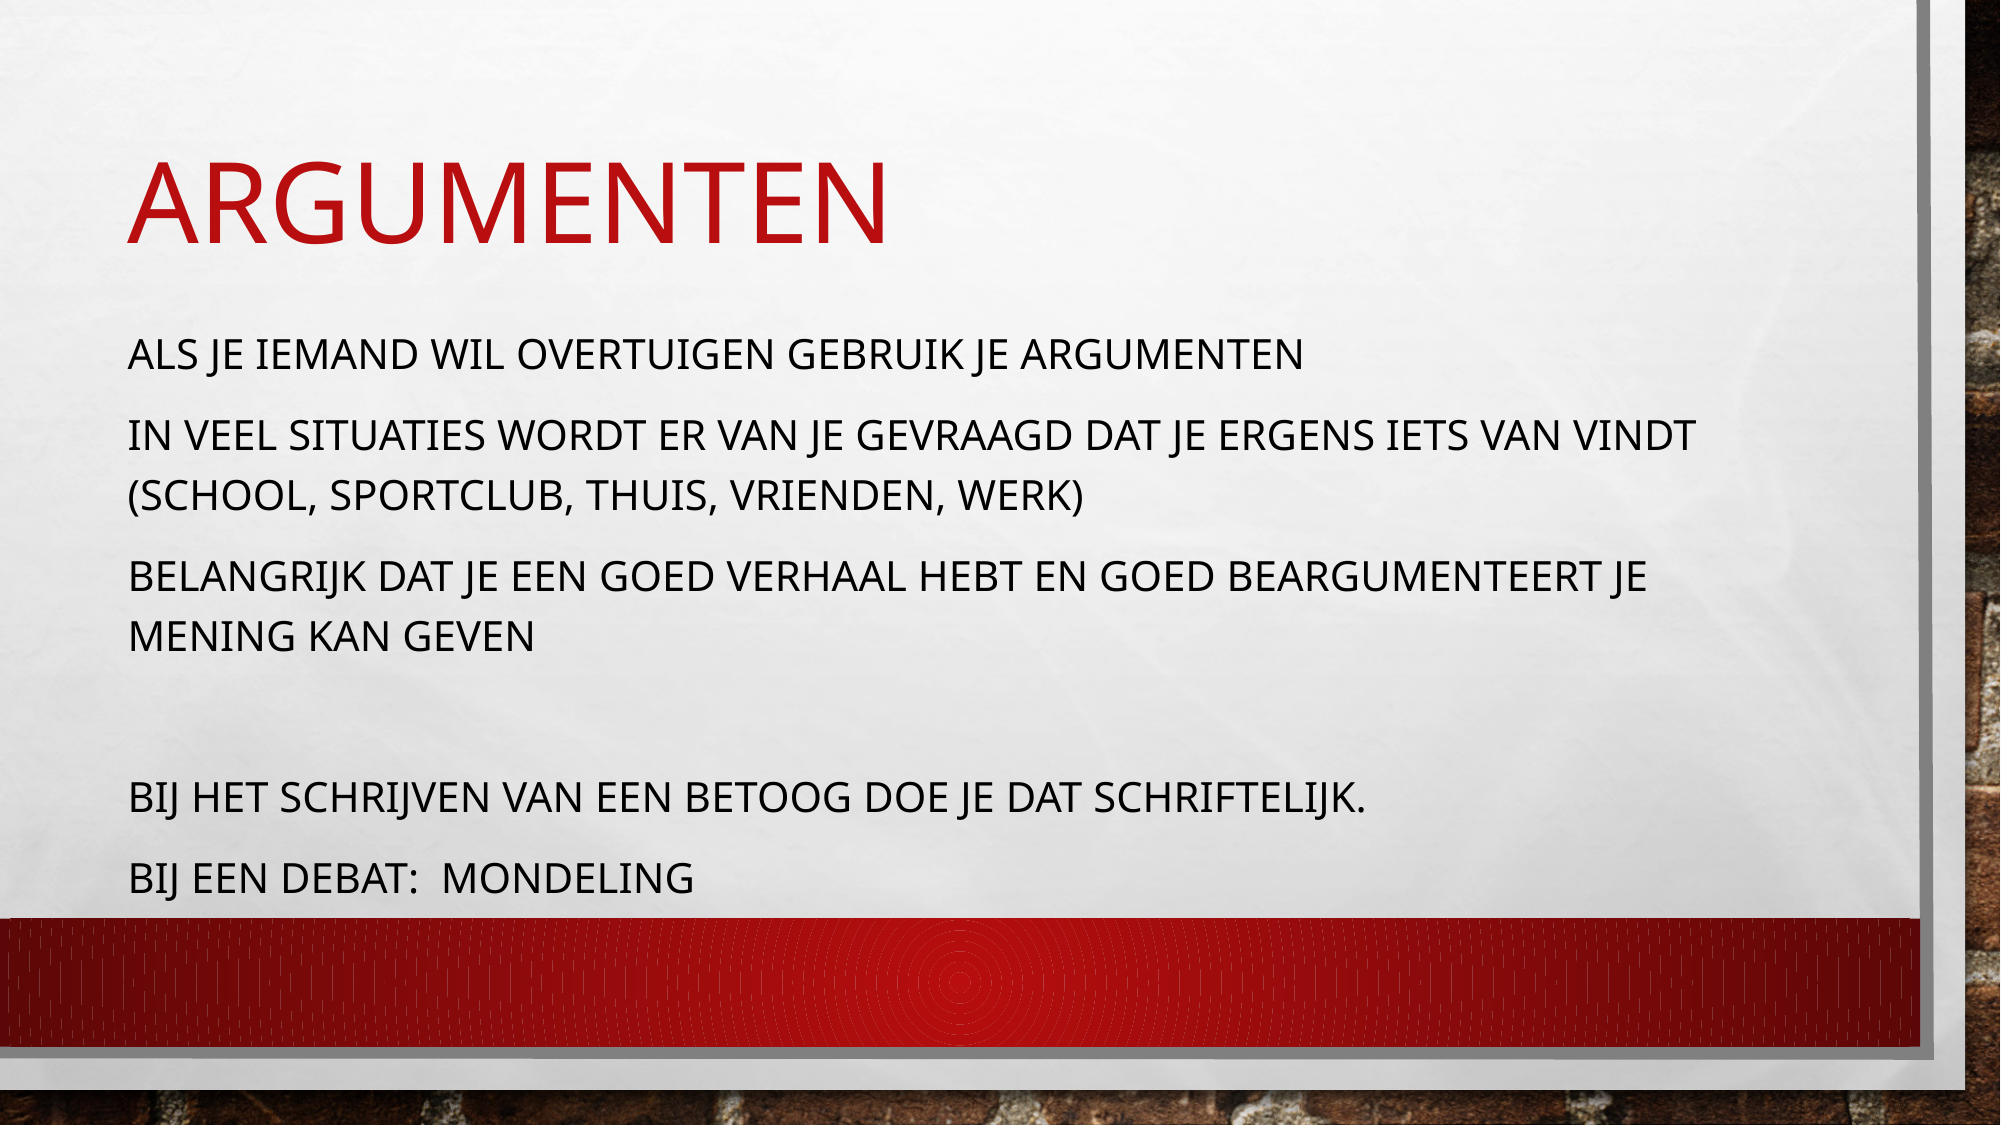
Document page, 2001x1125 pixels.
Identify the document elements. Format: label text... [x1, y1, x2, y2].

title Argumenten [112, 112, 1818, 302]
picture [0, 0, 2000, 1125]
list Als je iemand wil overtuigen gebruik je argumenten In Veel situaties wordt er van je gevraagd dat je ergens iets van vindt (school, sportclub, thuis, vrienden, werk) Belangrijk dat je een goed verhaal hebt en goed beargumenteert je mening kan geven Bij het schrijven van een betoog doe je dat schriftelijk. Bij een debat: mondeling [112, 338, 1818, 882]
